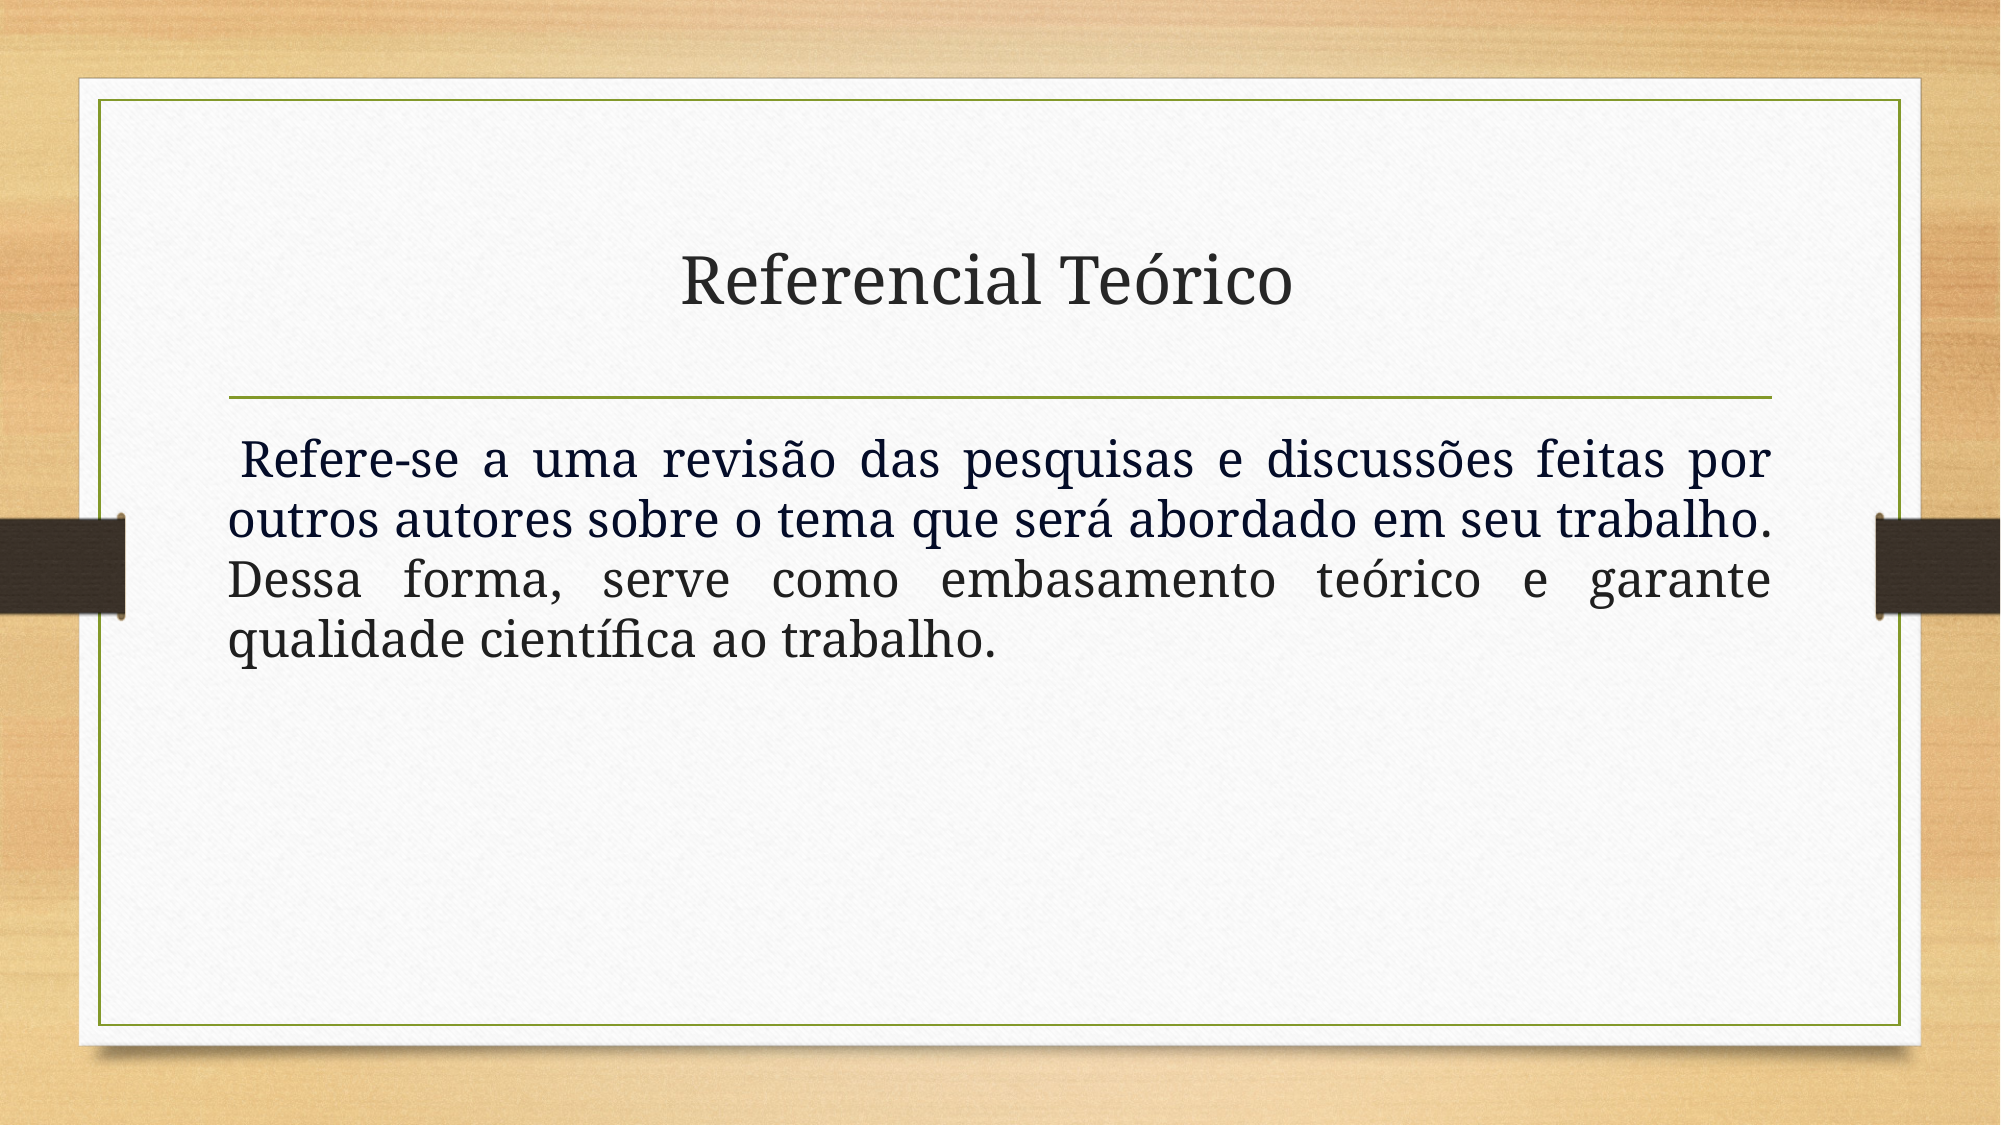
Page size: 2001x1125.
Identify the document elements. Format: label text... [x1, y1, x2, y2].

picture [0, 0, 2001, 1125]
list Refere-se a uma revisão das pesquisas e discussões feitas por outros autores sobre o tema que será abordado em seu trabalho. Dessa forma, serve como embasamento teórico e garante qualidade científica ao trabalho. [212, 419, 1788, 964]
title Referencial Teórico [212, 161, 1788, 375]
